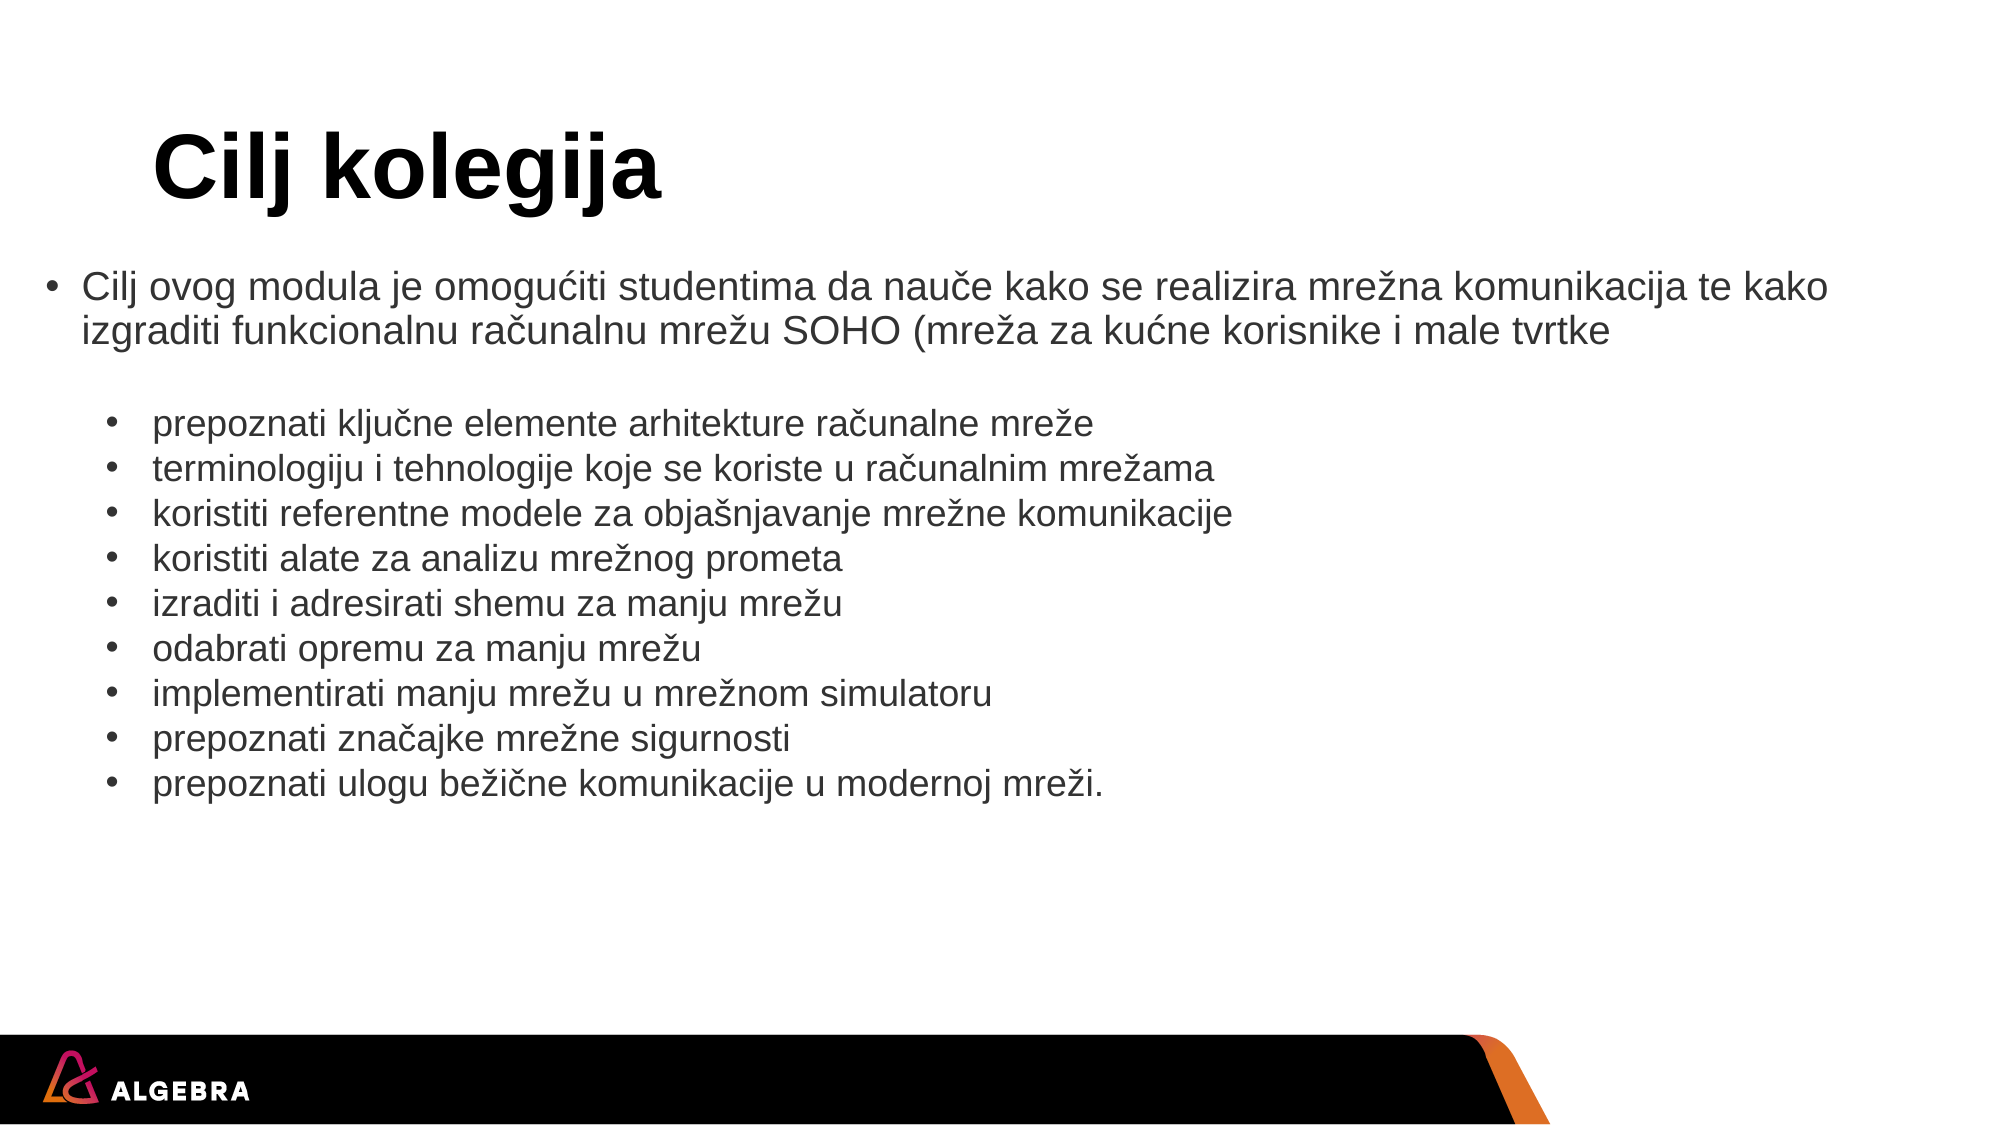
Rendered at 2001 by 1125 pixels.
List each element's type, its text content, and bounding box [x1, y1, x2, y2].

picture [0, 1034, 1733, 1125]
text_box prepoznati ključne elemente arhitekture računalne mreže terminologiju i tehnologije koje se koriste u računalnim mrežama koristiti referentne modele za objašnjavanje mrežne komunikacije koristiti alate za analizu mrežnog prometa izraditi i adresirati shemu za manju mrežu odabrati opremu za manju mrežu implementirati manju mrežu u mrežnom simulatoru prepoznati značajke mrežne sigurnosti prepoznati ulogu bežične komunikacije u modernoj mreži. [90, 391, 1668, 812]
title Cilj kolegija [137, 59, 1863, 257]
list Cilj ovog modula je omogućiti studentima da nauče kako se realizira mrežna komunikacija te kako izgraditi funkcionalnu računalnu mrežu SOHO (mreža za kućne korisnike i male tvrtke [30, 257, 1895, 419]
